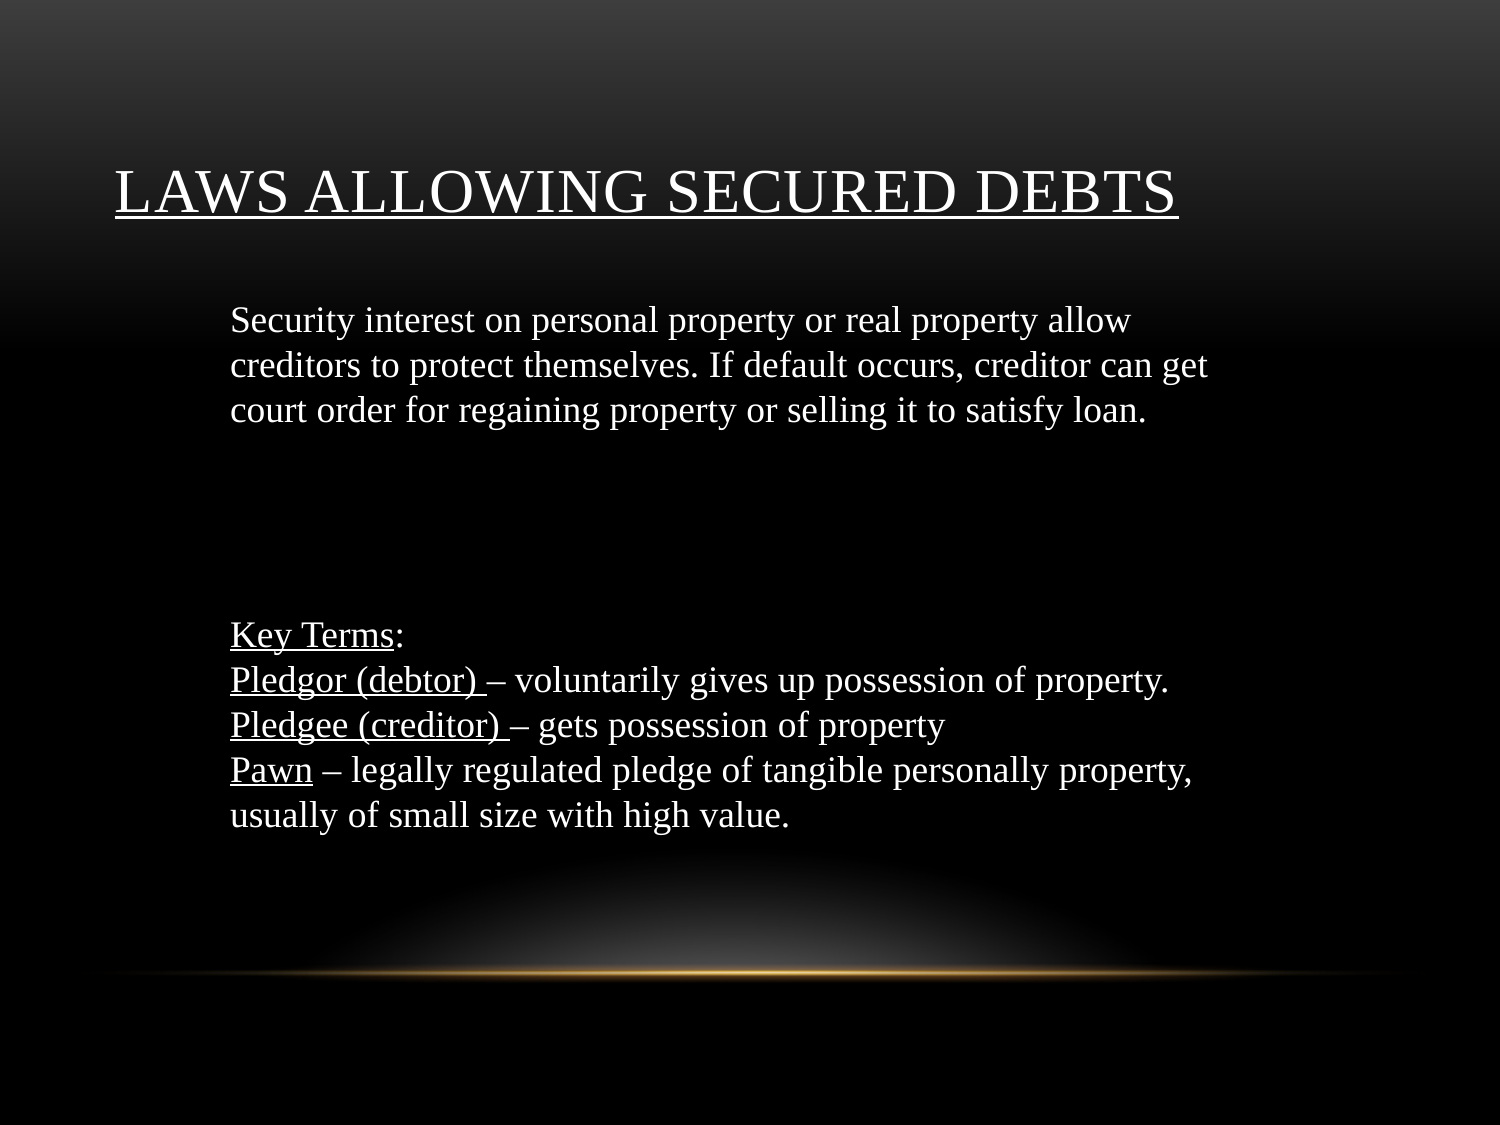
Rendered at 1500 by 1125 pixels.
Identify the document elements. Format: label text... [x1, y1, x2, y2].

text_box Security interest on personal property or real property allow creditors to protect themselves. If default occurs, creditor can get court order for regaining property or selling it to satisfy loan. Key Terms: Pledgor (debtor) – voluntarily gives up possession of property. Pledgee (creditor) – gets possession of property Pawn – legally regulated pledge of tangible personally property, usually of small size with high value. [215, 287, 1238, 843]
title Laws Allowing Secured Debts [99, 45, 1400, 233]
picture [0, 0, 1500, 1125]
